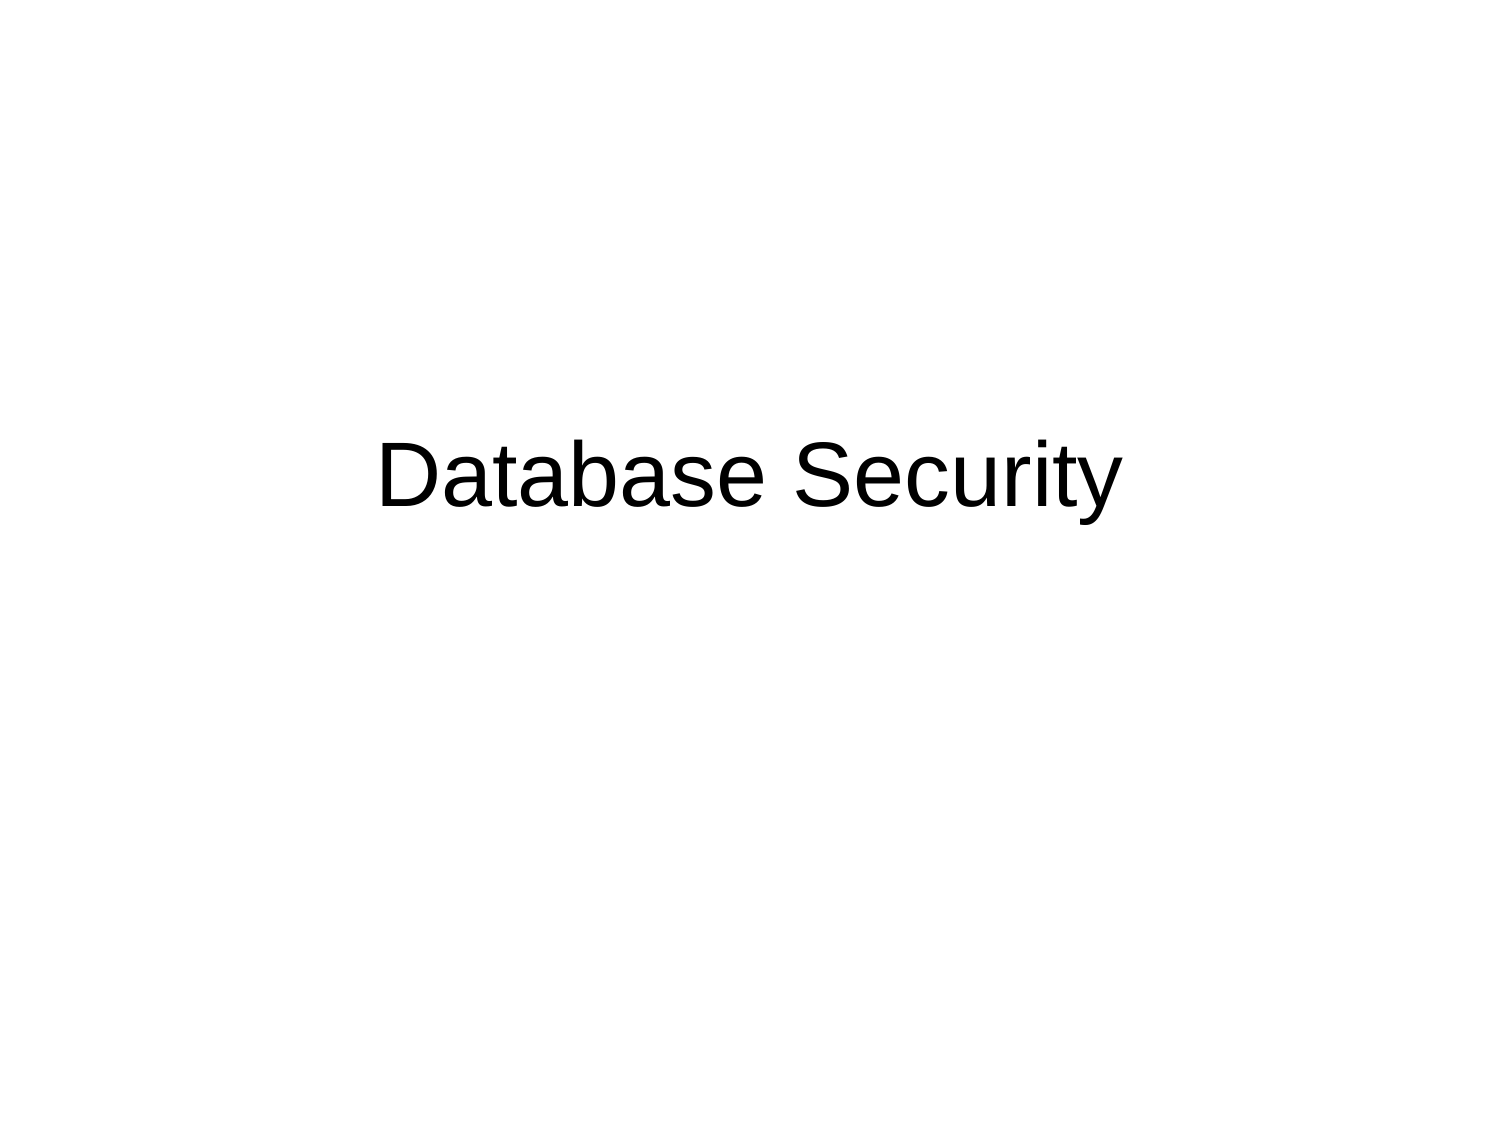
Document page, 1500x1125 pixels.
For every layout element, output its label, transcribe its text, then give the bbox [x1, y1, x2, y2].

title Database Security [112, 349, 1388, 591]
